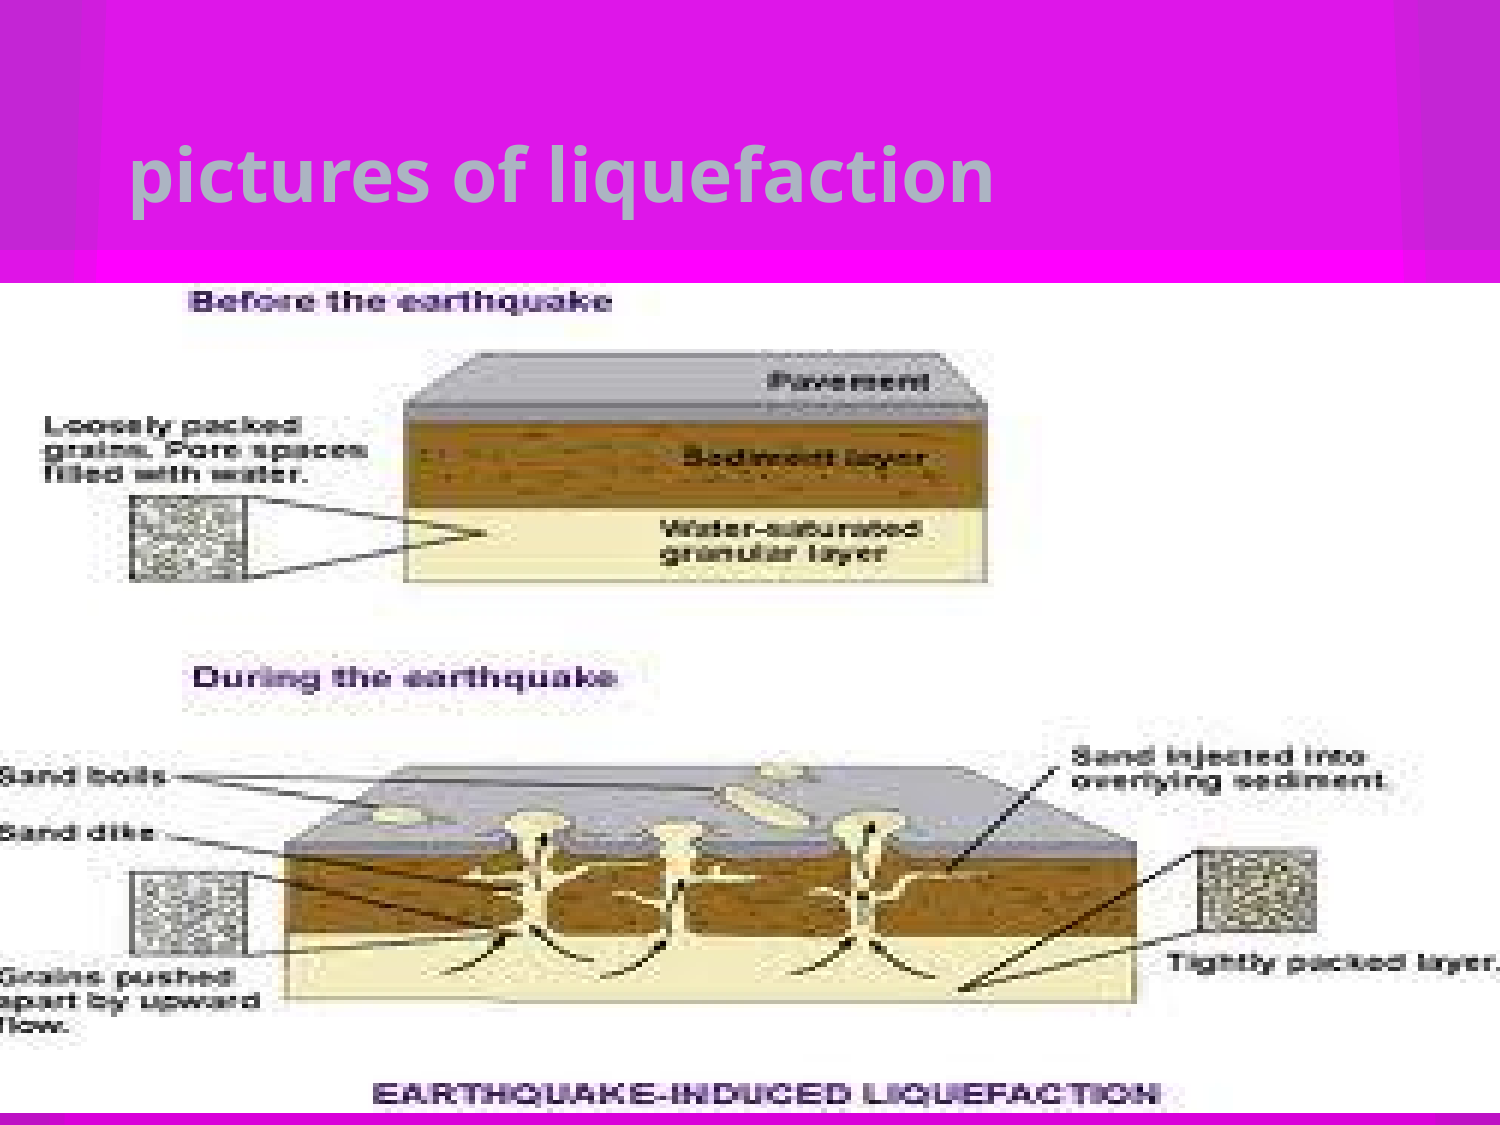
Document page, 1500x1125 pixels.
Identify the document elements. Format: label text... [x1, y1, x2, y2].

title pictures of liquefaction [75, 45, 1425, 233]
text_box [0, 283, 1500, 1113]
